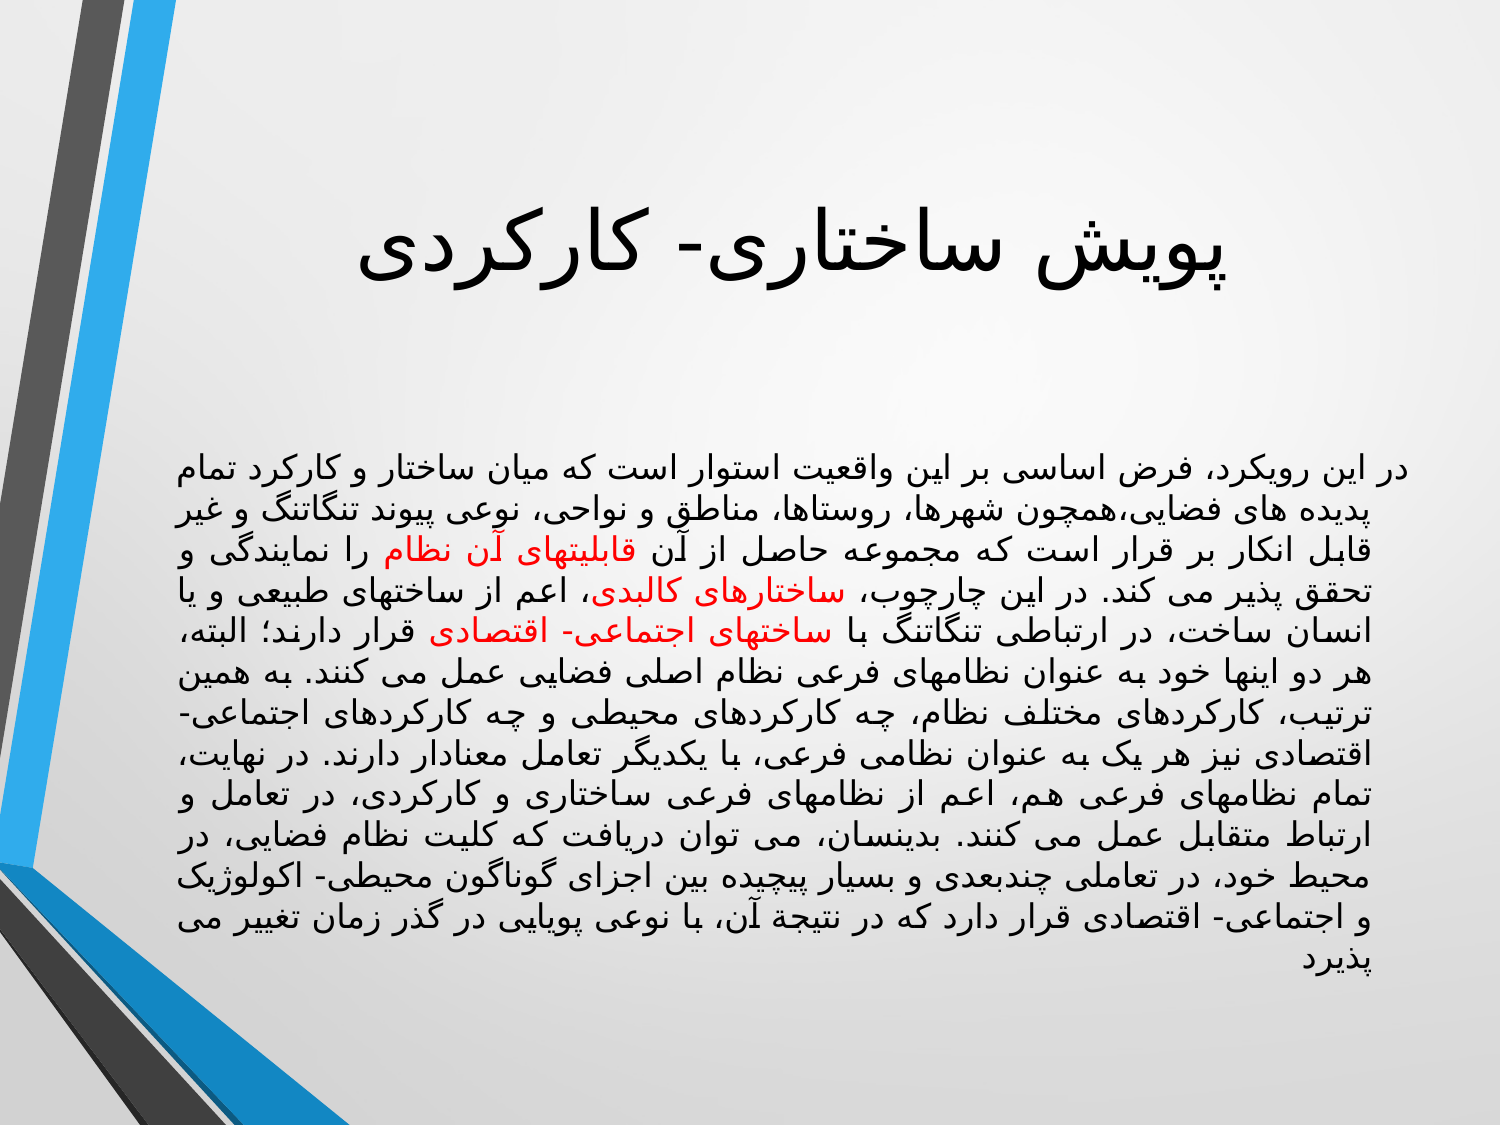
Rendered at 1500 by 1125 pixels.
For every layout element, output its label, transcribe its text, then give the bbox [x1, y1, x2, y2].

list در این رویکرد، فرض اساسی بر این واقعیت استوار است که میان ساختار و کارکرد تمام پدیده های فضایی،همچون شهرها، روستاها، مناطق و نواحی، نوعی پیوند تنگاتنگ و غیر قابل انکار بر قرار است که مجموعه حاصل از آن قابلیتهای آن نظام را نمایندگی و تحقق پذیر می کند. در این چارچوب، ساختارهای کالبدی، اعم از ساختهای طبیعی و یا انسان ساخت، در ارتباطی تنگاتنگ با ساختهای اجتماعی- اقتصادی قرار دارند؛ البته، هر دو اینها خود به عنوان نظامهای فرعی نظام اصلی فضایی عمل می کنند. به همین ترتیب، کارکردهای مختلف نظام، چه کارکردهای محیطی و چه کارکردهای اجتماعی- اقتصادی نیز هر یک به عنوان نظامی فرعی، با یکدیگر تعامل معنادار دارند. در نهایت، تمام نظامهای فرعی هم، اعم از نظامهای فرعی ساختاری و کارکردی، در تعامل و ارتباط متقابل عمل می کنند. بدینسان، می توان دریافت که کلیت نظام فضایی، در محیط خود، در تعاملی چندبعدی و بسیار پیچیده بین اجزای گوناگون محیطی- اکولوژیک و اجتماعی- اقتصادی قرار دارد که در نتیجة آن، با نوعی پویایی در گذر زمان تغییر می پذیرد [161, 437, 1425, 985]
title پویش ساختاری- کارکردی [161, 75, 1425, 400]
